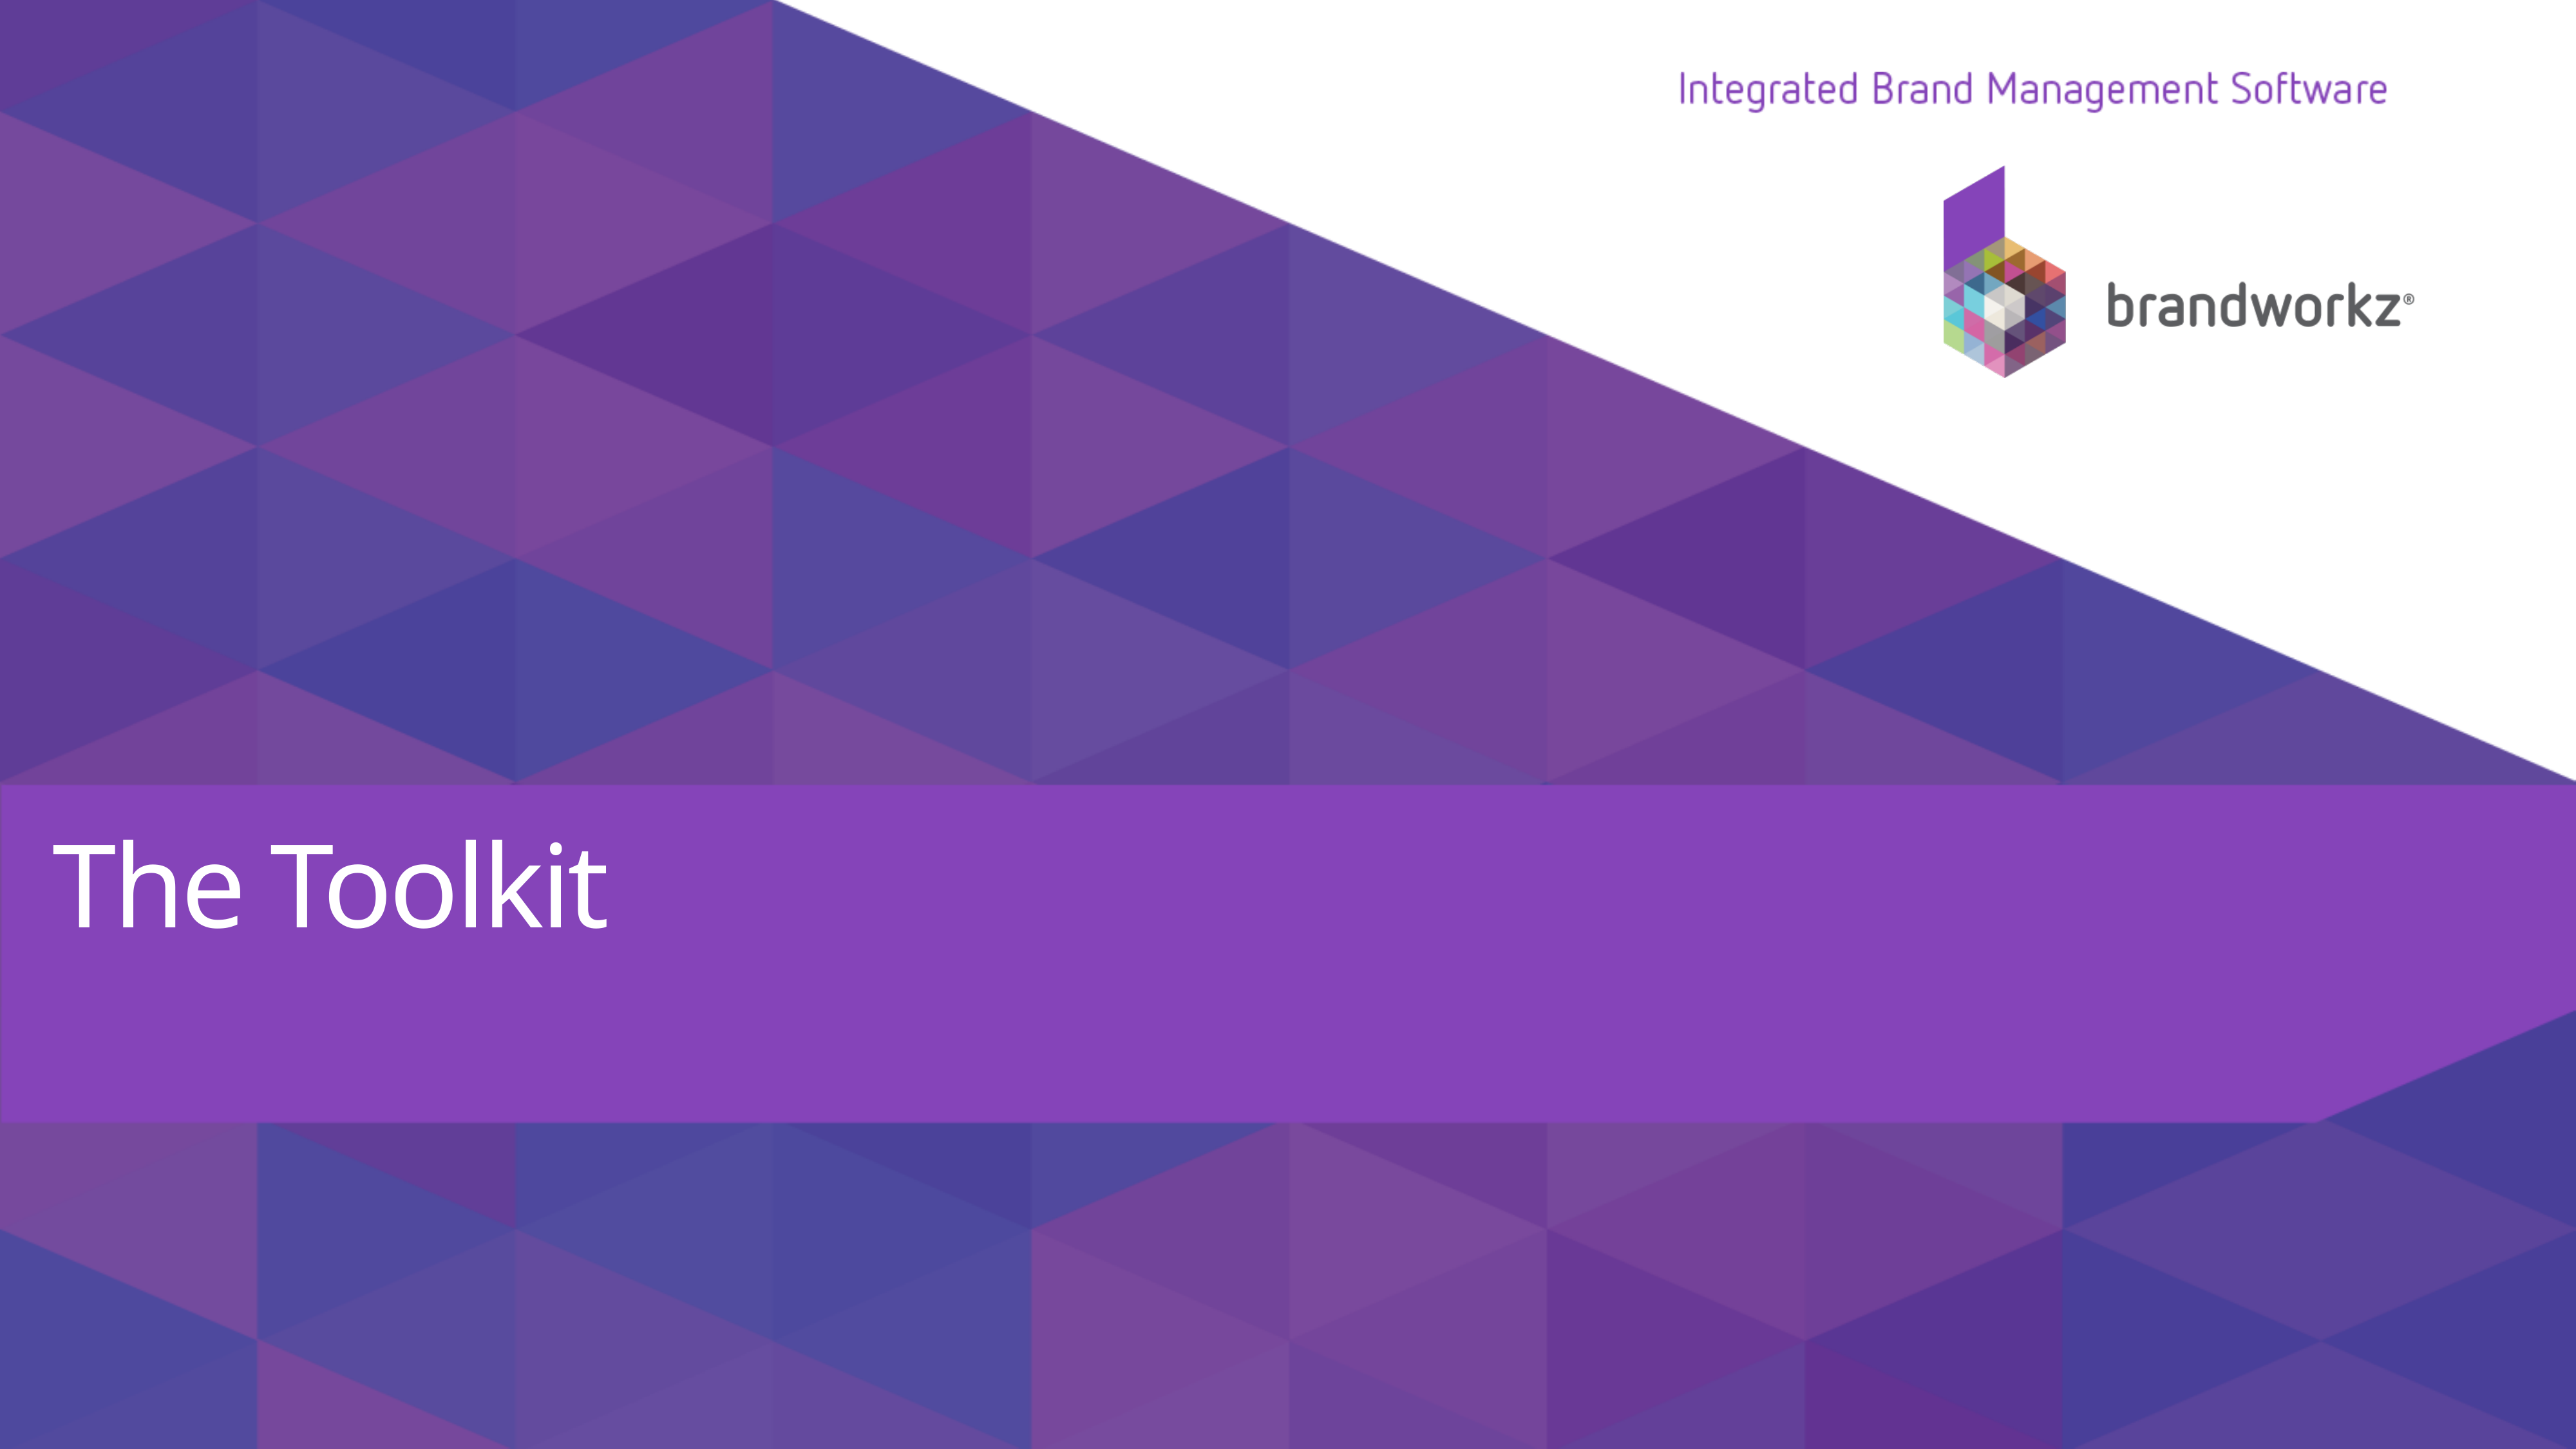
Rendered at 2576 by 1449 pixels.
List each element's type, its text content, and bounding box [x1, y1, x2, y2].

title The Toolkit [52, 812, 2516, 906]
picture [0, 0, 2576, 1449]
